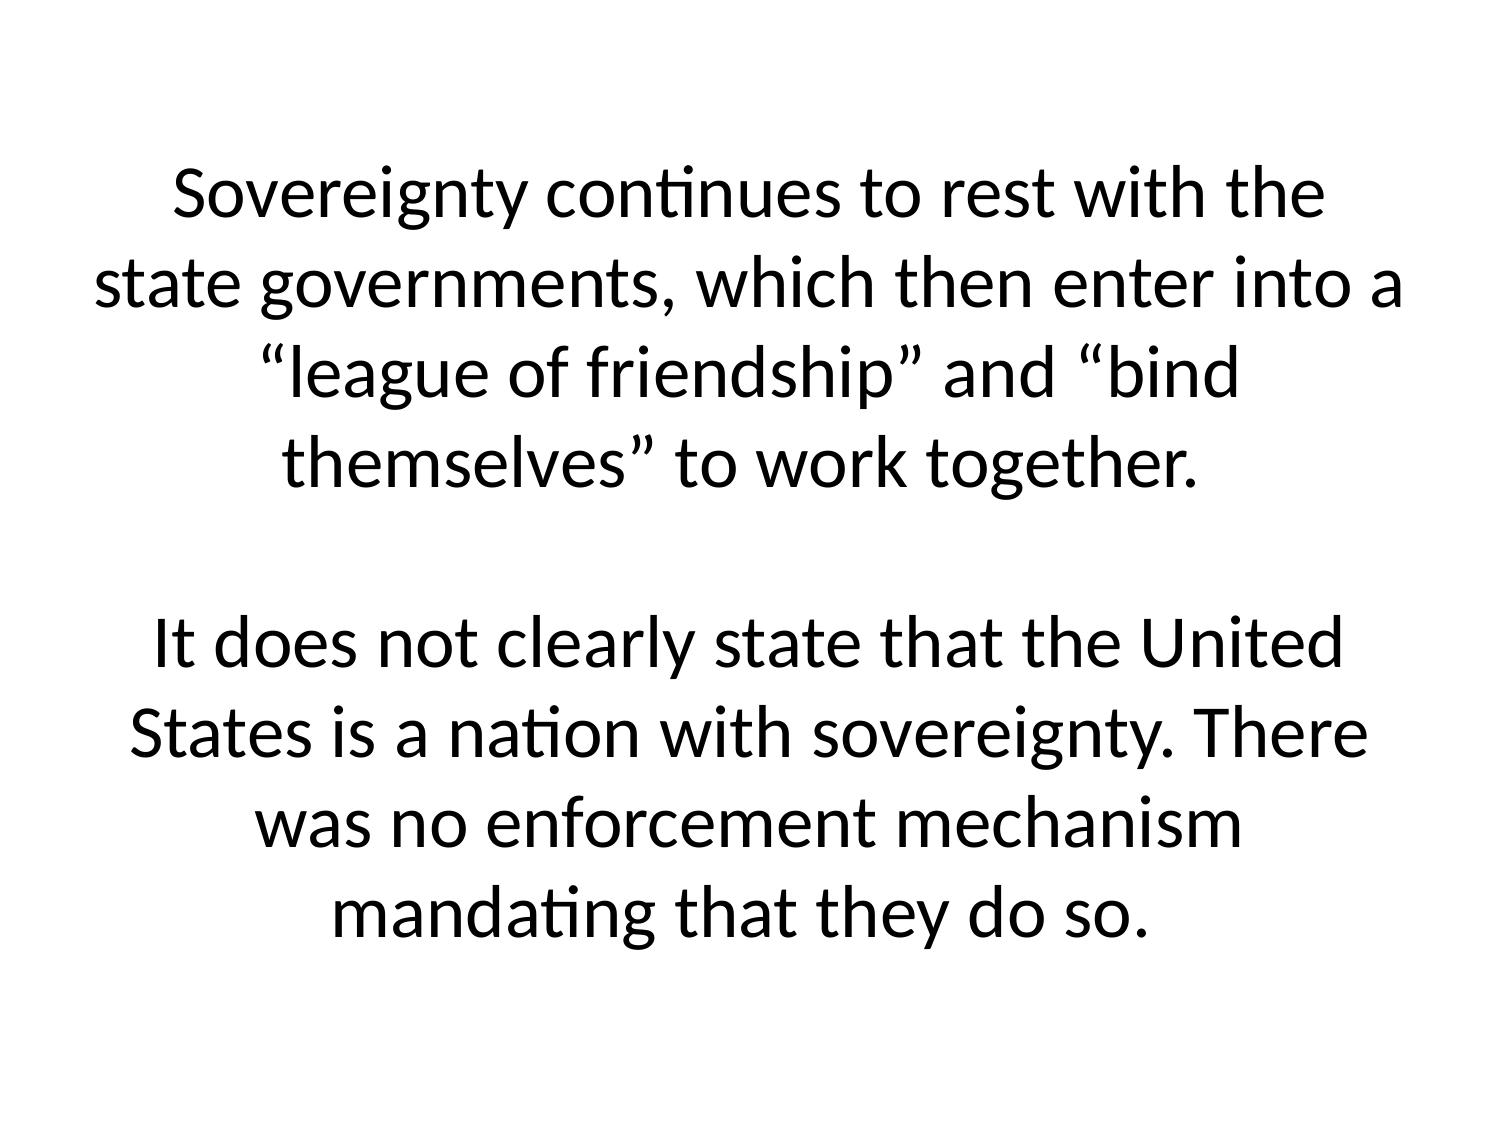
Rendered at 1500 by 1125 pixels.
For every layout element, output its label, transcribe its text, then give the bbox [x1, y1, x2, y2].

title Sovereignty continues to rest with the state governments, which then enter into a “league of friendship” and “bind themselves” to work together. It does not clearly state that the United States is a nation with sovereignty. There was no enforcement mechanism mandating that they do so. [75, 45, 1425, 1050]
